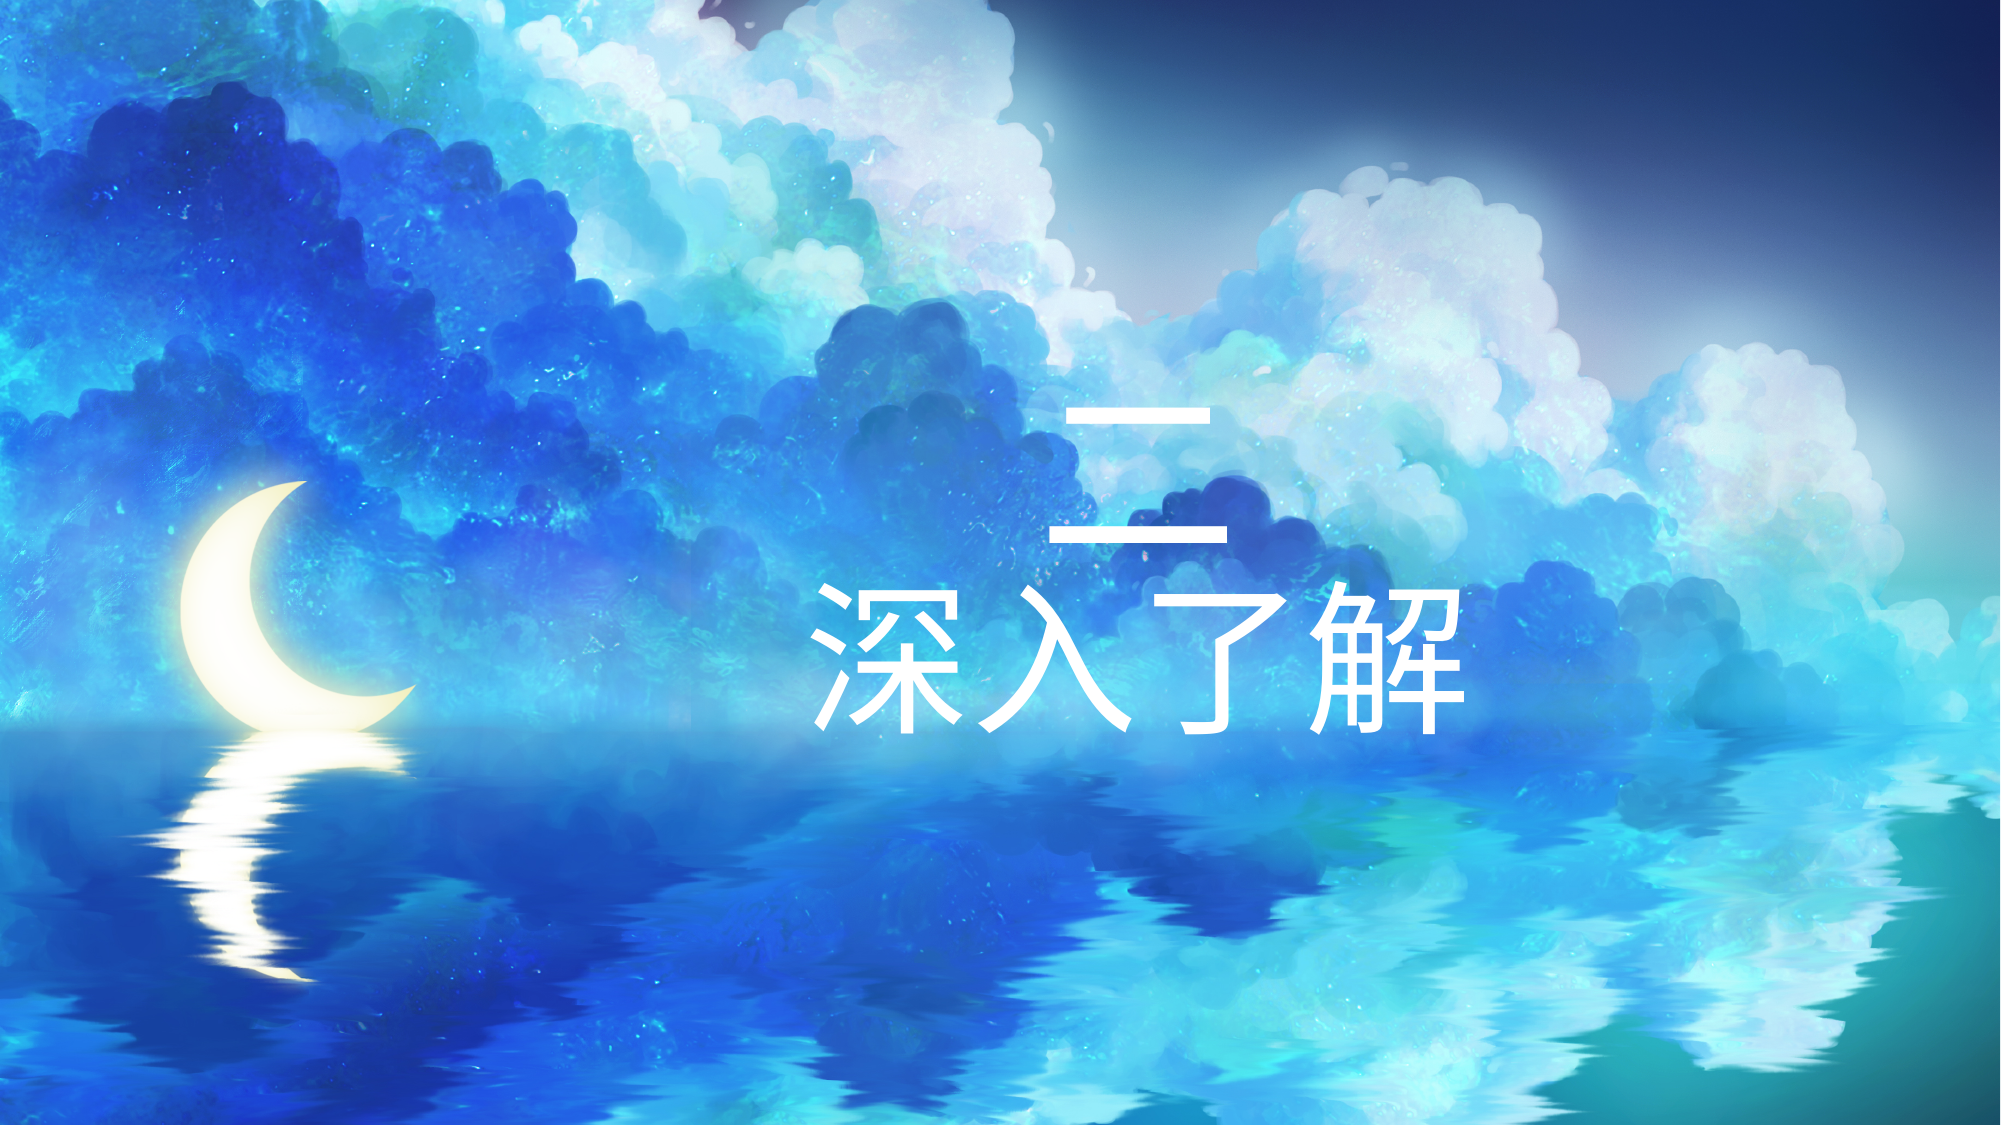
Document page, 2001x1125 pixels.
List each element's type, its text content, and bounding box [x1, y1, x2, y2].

text_box 深入了解 [994, 547, 1283, 611]
text_box 二 [926, 420, 1351, 515]
picture [0, 0, 2001, 1125]
